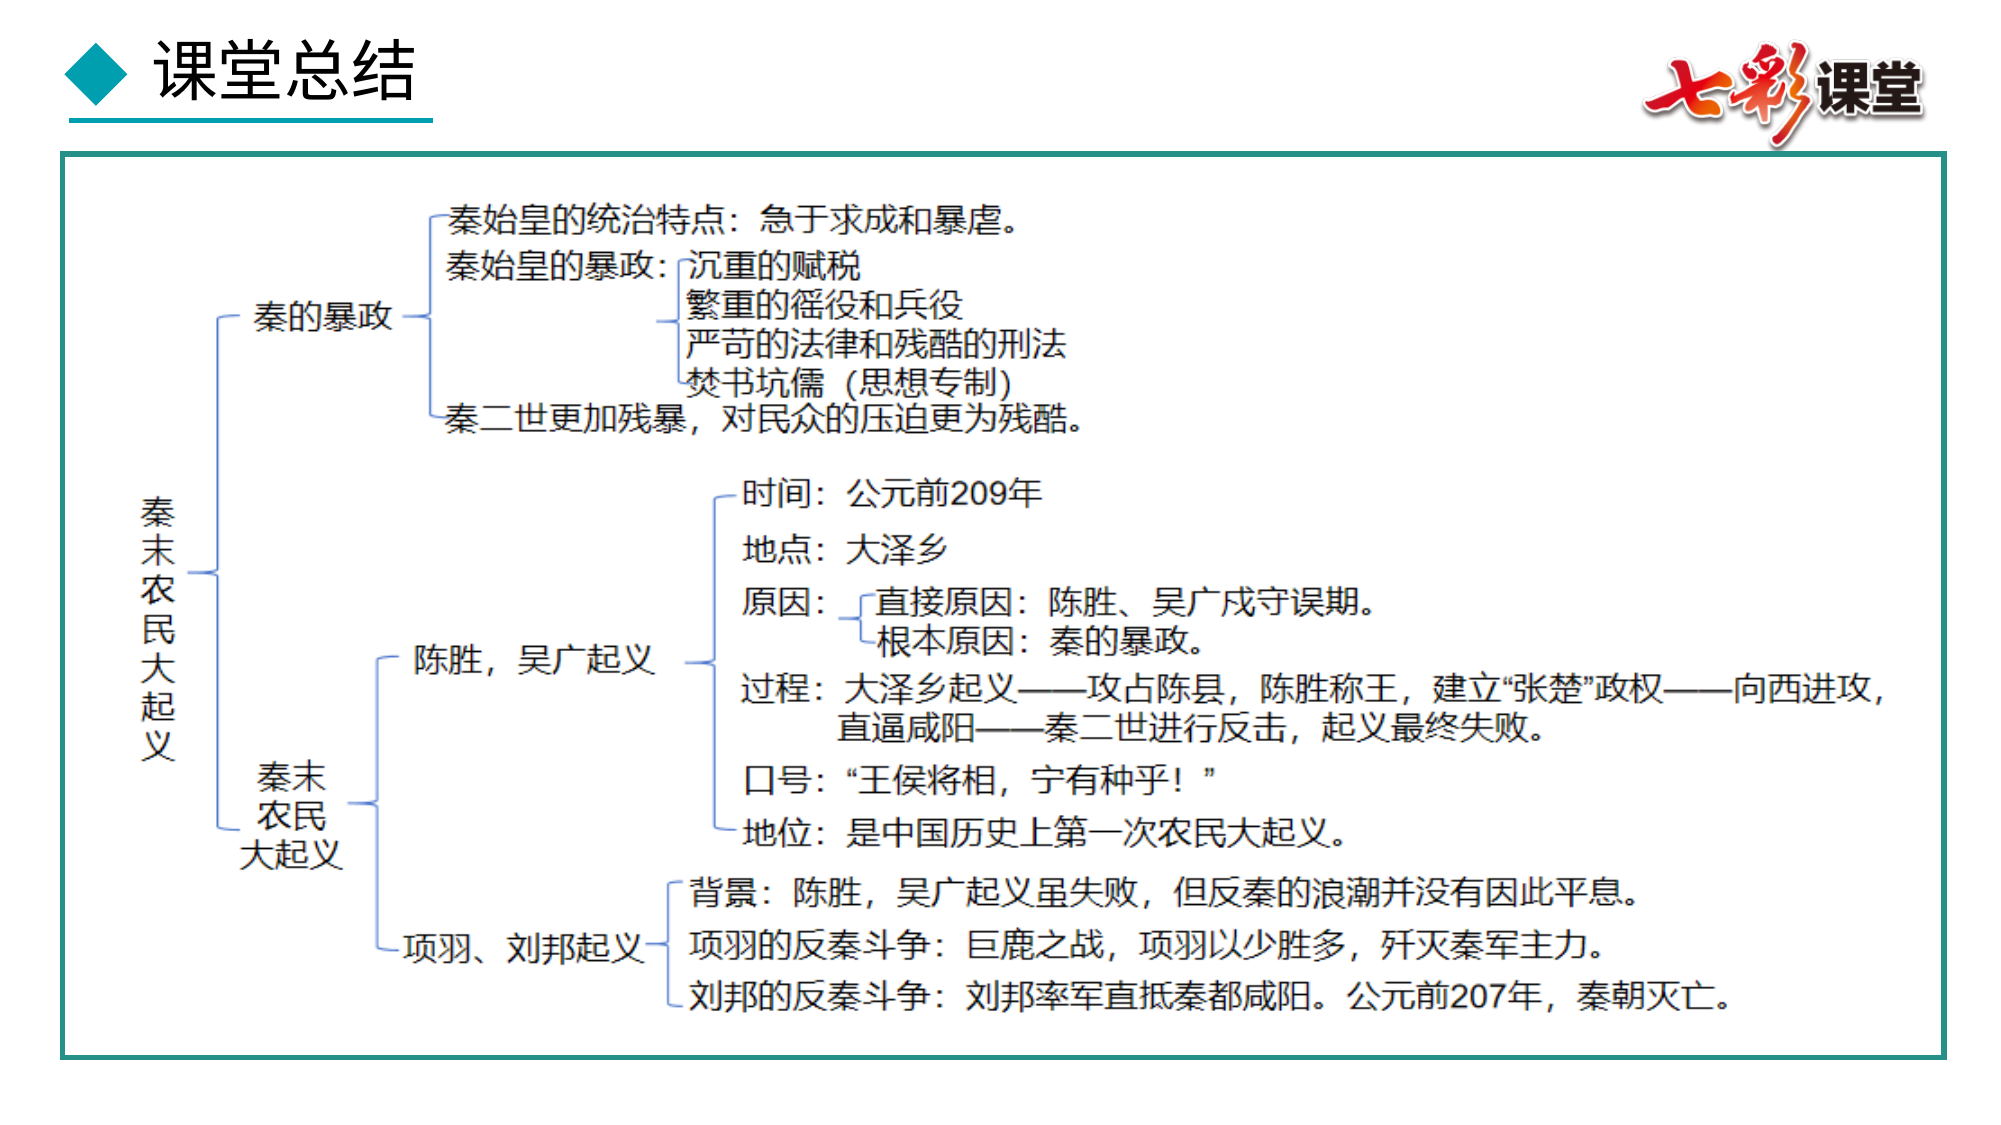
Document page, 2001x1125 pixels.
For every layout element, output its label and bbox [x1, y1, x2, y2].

picture [1638, 35, 1932, 151]
picture [125, 184, 1910, 1028]
